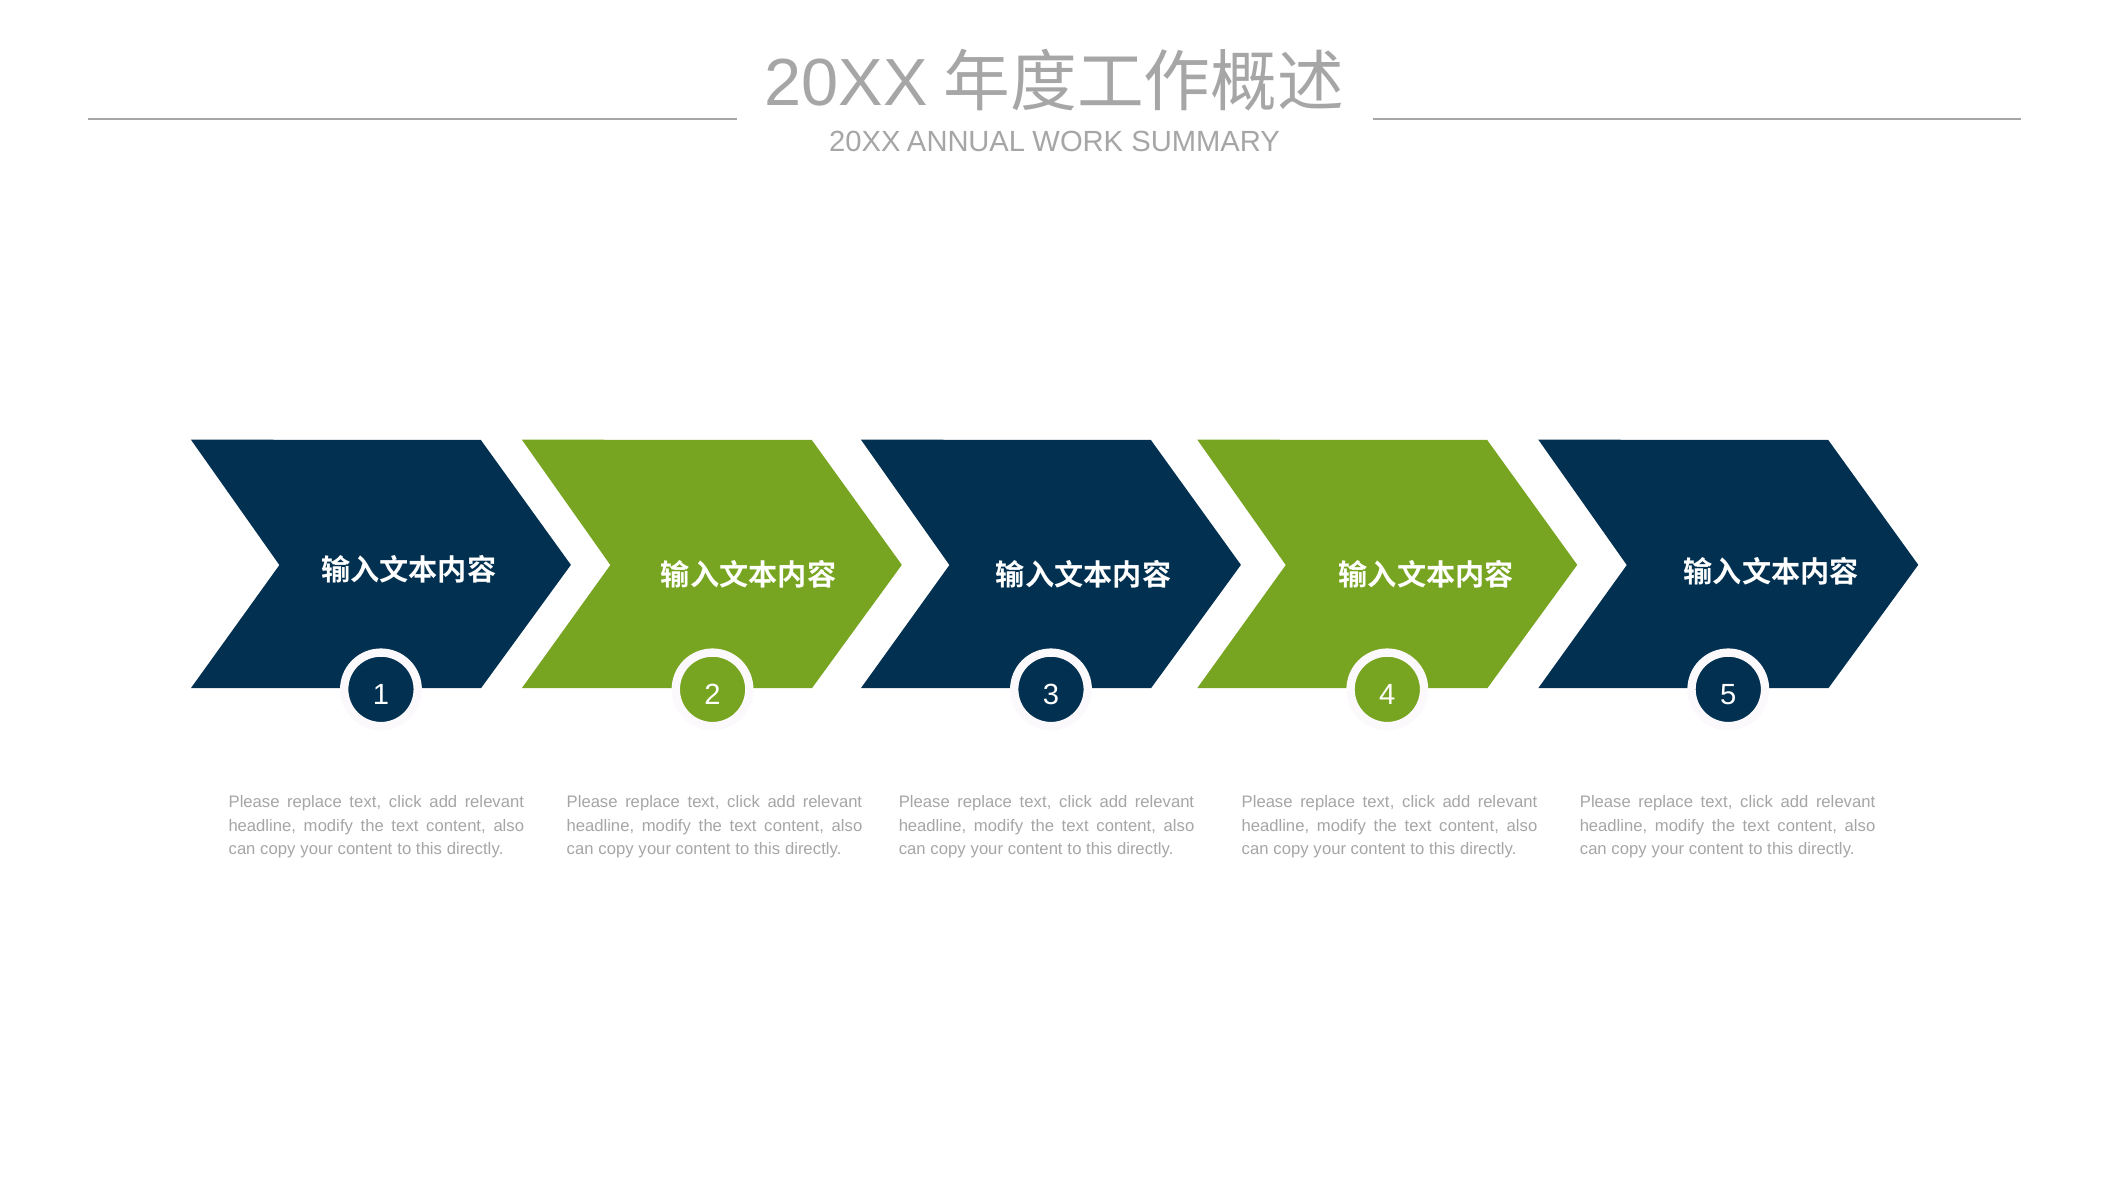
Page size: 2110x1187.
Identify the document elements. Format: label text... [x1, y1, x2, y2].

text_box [1350, 652, 1425, 727]
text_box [1691, 652, 1766, 727]
text_box 20XX ANNUAL WORK SUMMARY [824, 122, 1285, 158]
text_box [344, 652, 418, 727]
text_box Please replace text, click add relevant headline, modify the text content, also can copy your content to this directly. [1241, 786, 1538, 859]
text_box Please replace text, click add relevant headline, modify the text content, also can copy your content to this directly. [566, 786, 863, 859]
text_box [521, 439, 860, 689]
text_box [1538, 439, 1919, 689]
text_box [190, 439, 521, 689]
text_box Please replace text, click add relevant headline, modify the text content, also can copy your content to this directly. [228, 786, 525, 859]
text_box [675, 652, 750, 727]
text_box Please replace text, click add relevant headline, modify the text content, also can copy your content to this directly. [898, 786, 1195, 859]
text_box 20XX年度工作概述 [730, 38, 1379, 119]
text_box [860, 439, 1197, 689]
text_box Please replace text, click add relevant headline, modify the text content, also can copy your content to this directly. [1579, 786, 1876, 859]
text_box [1197, 439, 1538, 689]
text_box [1014, 652, 1088, 727]
